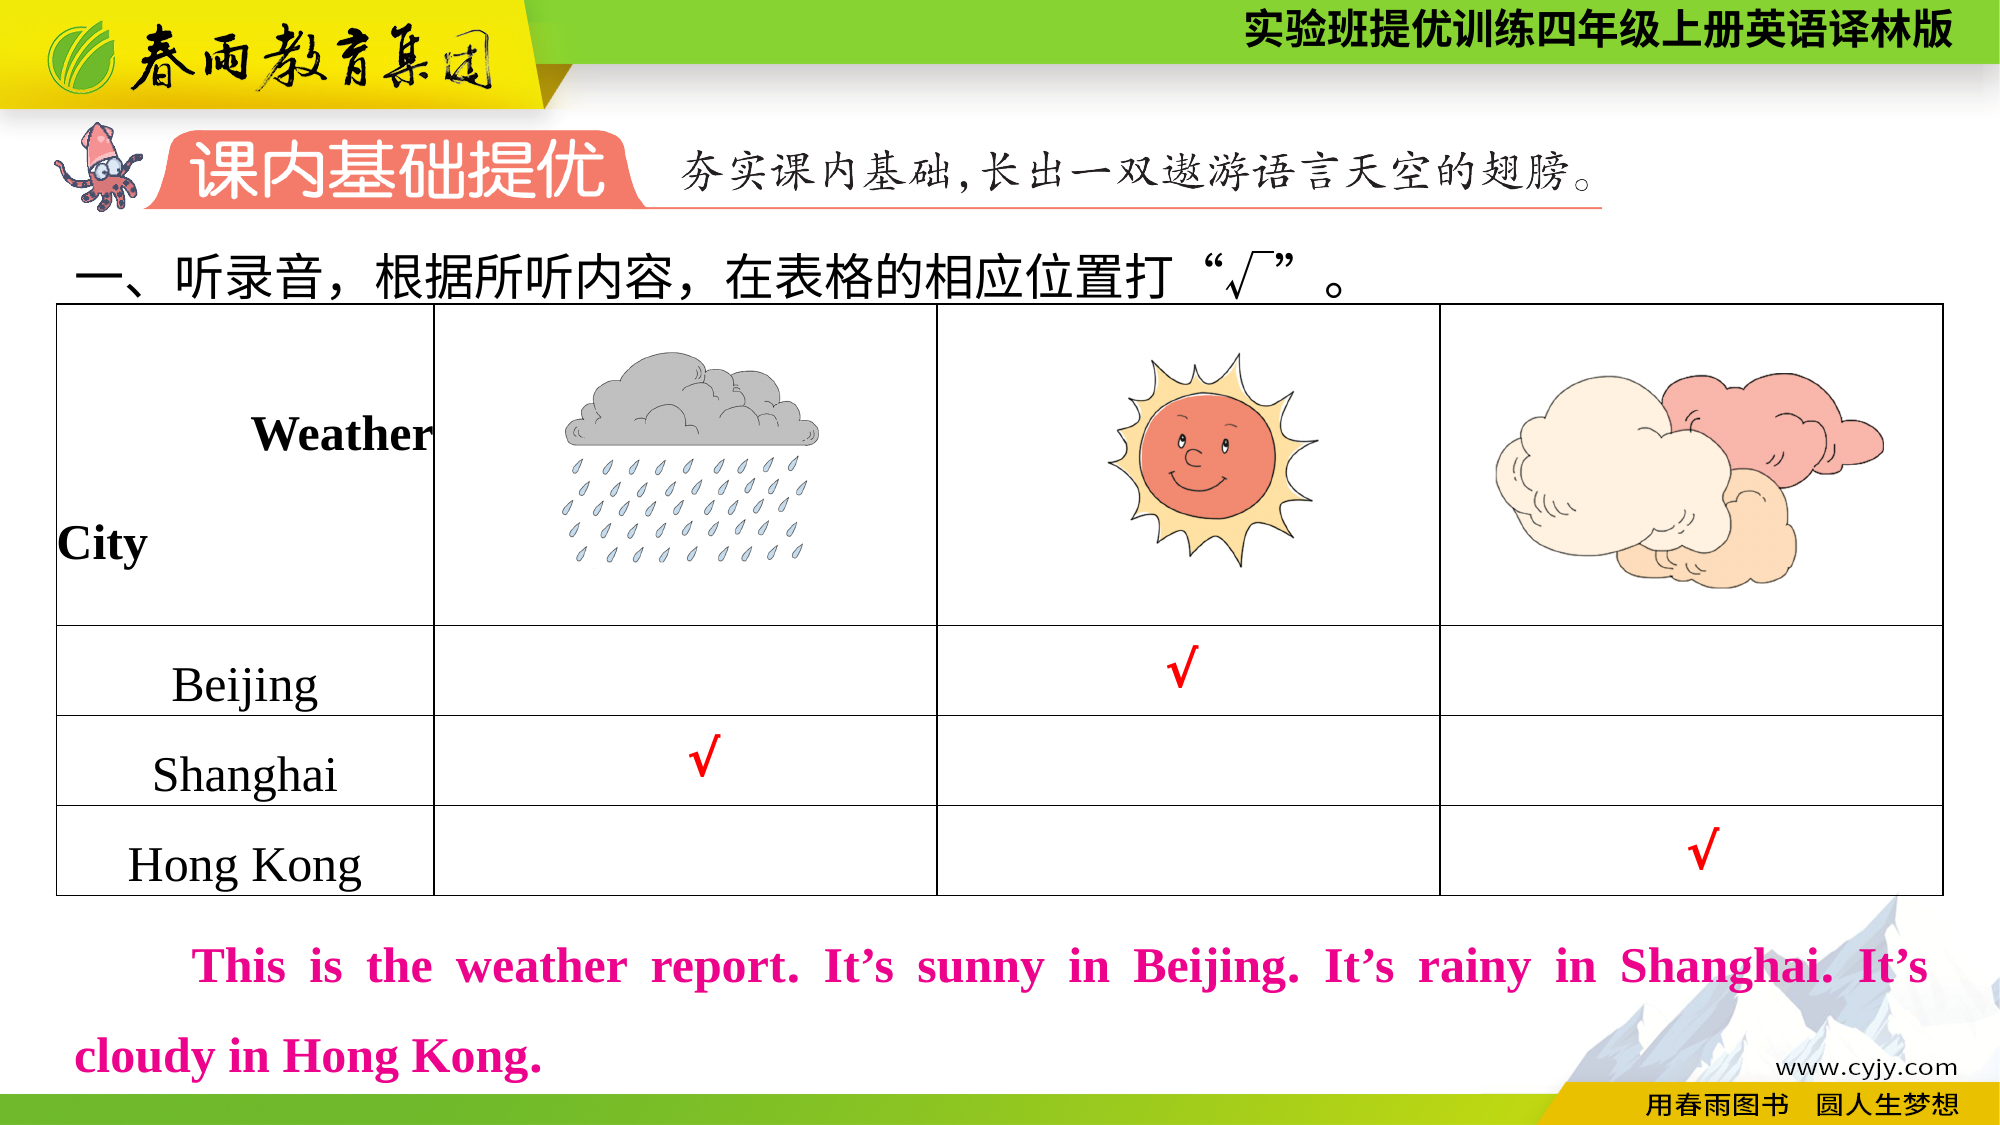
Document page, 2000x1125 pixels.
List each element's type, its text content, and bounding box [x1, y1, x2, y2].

list 一、听录音，根据所听内容，在表格的相应位置打“√”。 [59, 208, 1944, 303]
table_cell Shanghai [57, 716, 433, 805]
table_cell [1441, 806, 1942, 895]
table_header Weather City [57, 305, 433, 625]
picture [0, 0, 2000, 1125]
text_box √ [1150, 630, 1214, 706]
table_header [1441, 305, 1942, 625]
text_box √ [1671, 811, 1735, 887]
table_cell [938, 806, 1439, 895]
table_cell [435, 806, 936, 895]
table_header [938, 305, 1439, 625]
table_cell [938, 626, 1439, 715]
table_cell [1441, 716, 1942, 805]
table_cell Beijing [57, 626, 433, 715]
text_box This is the weather report. It’s sunny in Beijing. It’s rainy in Shanghai. It’s cloudy in Hong Kong. [59, 896, 1944, 1090]
text_box √ [672, 719, 736, 794]
table_cell [938, 716, 1439, 805]
table_cell [435, 626, 936, 715]
table_cell [1441, 626, 1942, 715]
table_cell Hong Kong [57, 806, 433, 895]
table_cell [435, 716, 936, 805]
table_header [435, 305, 936, 625]
